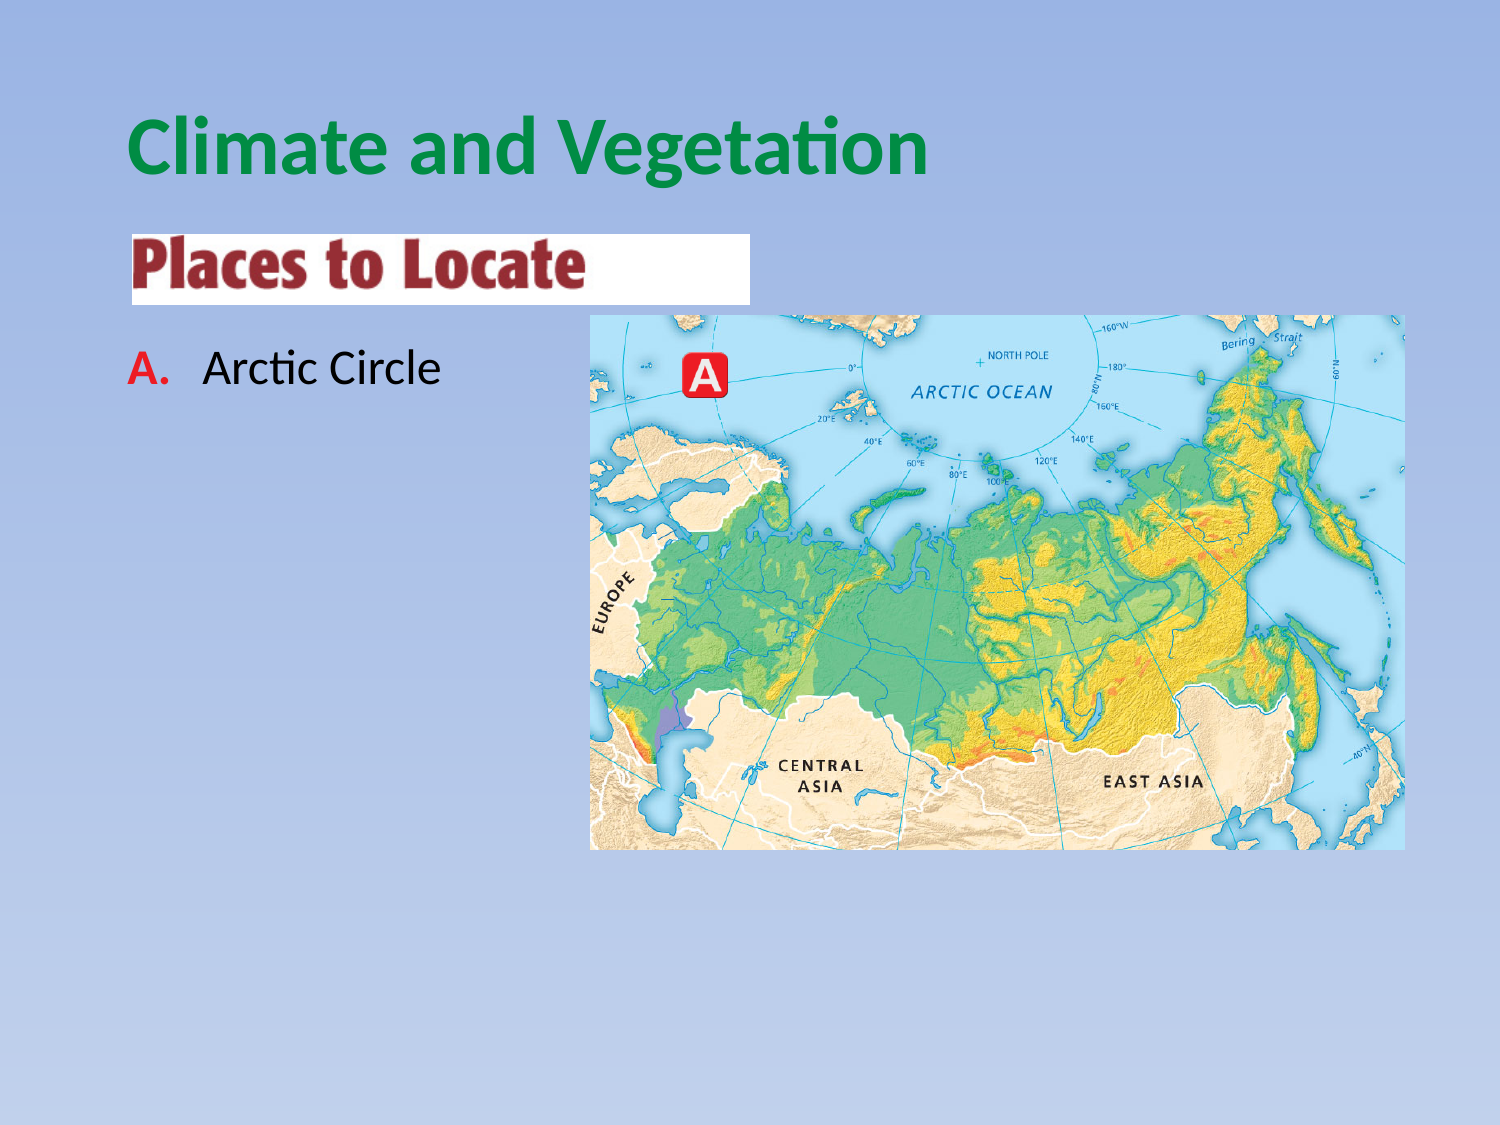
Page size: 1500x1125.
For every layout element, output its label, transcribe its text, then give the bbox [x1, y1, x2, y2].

picture [132, 233, 751, 305]
picture [589, 315, 1405, 851]
text_box Climate and Vegetation [112, 94, 1388, 200]
text_box A. Arctic Circle [112, 334, 584, 403]
